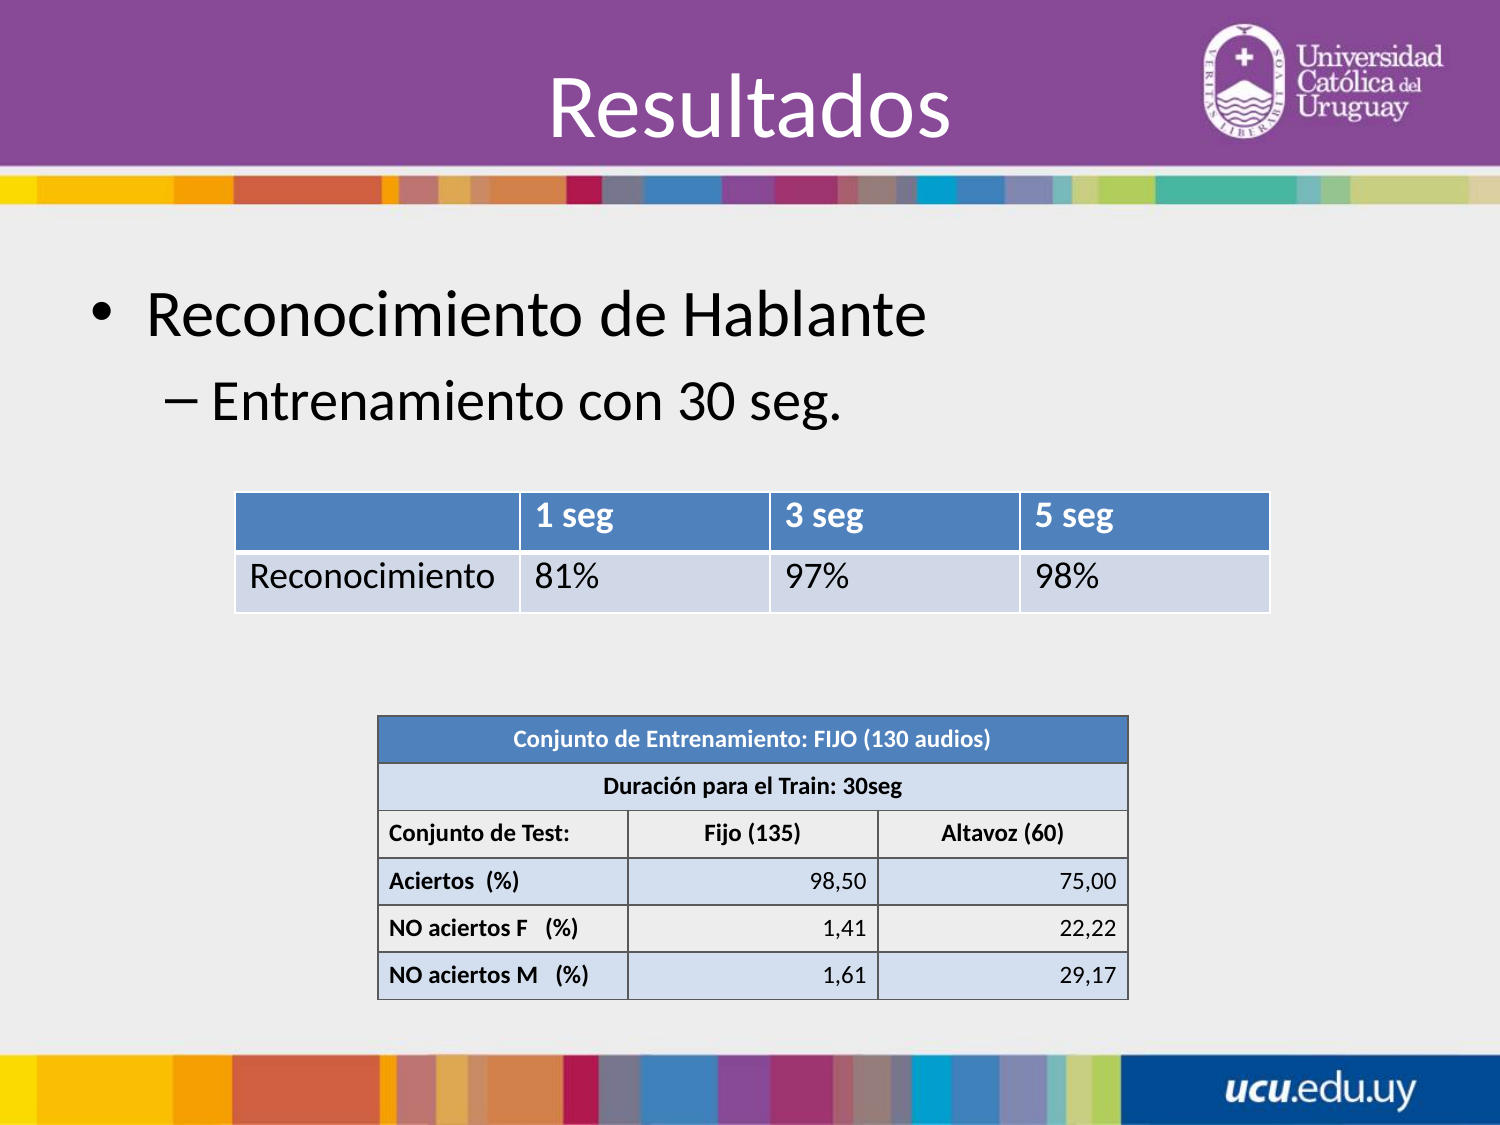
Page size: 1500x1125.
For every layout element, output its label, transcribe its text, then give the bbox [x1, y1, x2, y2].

table_cell Aciertos (%) [379, 859, 627, 904]
table_header 5 seg [1021, 493, 1269, 550]
list Reconocimiento de Hablante Entrenamiento con 30 seg. [75, 262, 1425, 1005]
table_cell Altavoz (60) [879, 811, 1127, 857]
table_cell 97% [771, 555, 1019, 612]
table_header 3 seg [771, 493, 1019, 550]
table_header Conjunto de Entrenamiento: FIJO (130 audios) [379, 717, 1127, 762]
table_header 1 seg [521, 493, 769, 550]
table_cell Duración para el Train: 30seg [379, 764, 1127, 810]
picture [0, 0, 1500, 1125]
table_cell Conjunto de Test: [379, 811, 627, 857]
table_cell 75,00 [879, 859, 1127, 904]
table_cell Fijo (135) [629, 811, 877, 857]
table_cell 98,50 [629, 859, 877, 904]
table_cell 29,17 [879, 953, 1127, 999]
table_cell 1,41 [629, 906, 877, 951]
table_cell NO aciertos F (%) [379, 906, 627, 951]
table_cell 22,22 [879, 906, 1127, 951]
title Resultados [75, 7, 1425, 195]
table_cell Reconocimiento [236, 555, 519, 612]
table_cell NO aciertos M (%) [379, 953, 627, 999]
table_cell 81% [521, 555, 769, 612]
table_header [236, 493, 519, 550]
table_cell 98% [1021, 555, 1269, 612]
table_cell 1,61 [629, 953, 877, 999]
